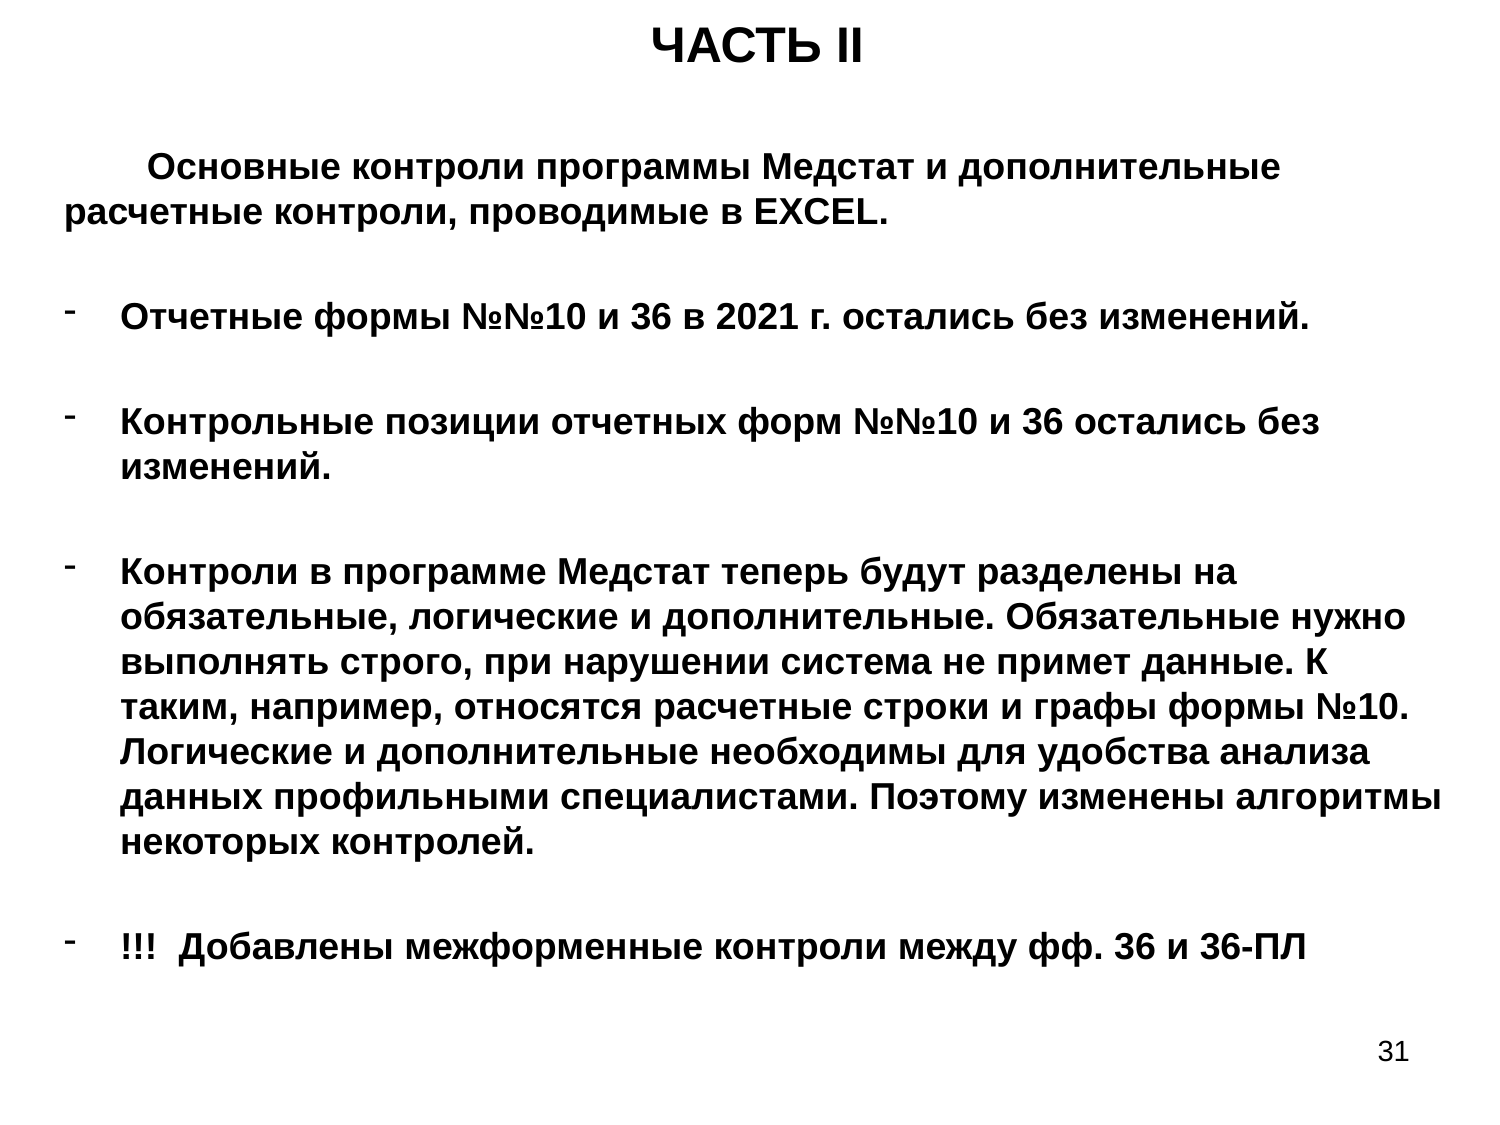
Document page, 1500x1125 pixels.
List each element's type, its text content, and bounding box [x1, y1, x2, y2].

slide_number 31 [1074, 1024, 1425, 1103]
list Основные контроли программы Медстат и дополнительные расчетные контроли, проводимые в EXCEL. Отчетные формы №№10 и 36 в 2021 г. остались без изменений. Контрольные позиции отчетных форм №№10 и 36 остались без изменений. Контроли в программе Медстат теперь будут разделены на обязательные, логические и дополнительные. Обязательные нужно выполнять строго, при нарушении система не примет данные. К таким, например, относятся расчетные строки и графы формы №10. Логические и дополнительные необходимы для удобства анализа данных профильными специалистами. Поэтому изменены алгоритмы некоторых контролей. !!! Добавлены межформенные контроли между фф. 36 и 36-ПЛ [48, 134, 1467, 1003]
title ЧАСТЬ II [82, 1, 1433, 83]
